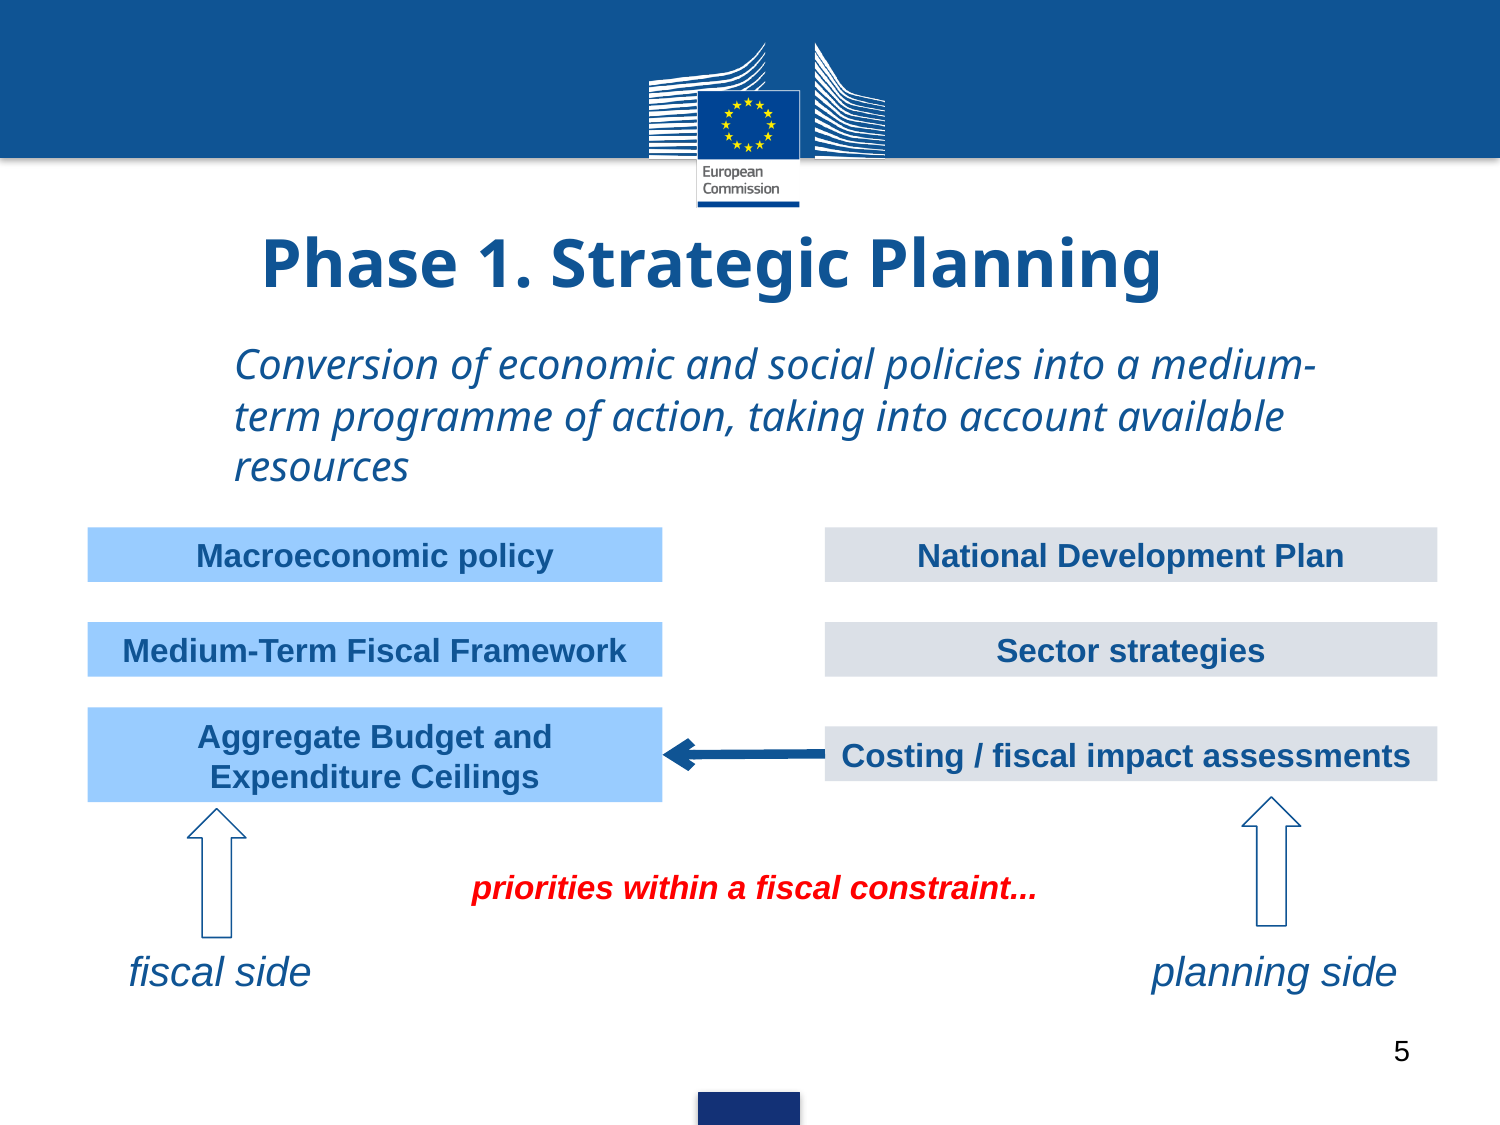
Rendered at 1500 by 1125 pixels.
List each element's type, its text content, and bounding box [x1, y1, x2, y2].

slide_number 5 [1074, 1024, 1426, 1103]
picture [649, 42, 885, 208]
text_box Costing / fiscal impact assessments [824, 726, 1438, 782]
text_box fiscal side [70, 937, 371, 1003]
text_box Medium-Term Fiscal Framework [87, 622, 663, 677]
text_box Conversion of economic and social policies into a medium-term programme of action, taking into account available resources [162, 321, 1350, 504]
text_box National Development Plan [824, 527, 1438, 582]
text_box planning side [1124, 937, 1425, 1003]
text_box Sector strategies [824, 622, 1438, 677]
text_box Macroeconomic policy [87, 527, 663, 582]
text_box [1242, 796, 1301, 926]
text_box priorities within a fiscal constraint... [457, 858, 1067, 914]
text_box Phase 1. Strategic Planning [99, 213, 1325, 329]
text_box [187, 808, 247, 938]
text_box Aggregate Budget and Expenditure Ceilings [87, 707, 663, 803]
